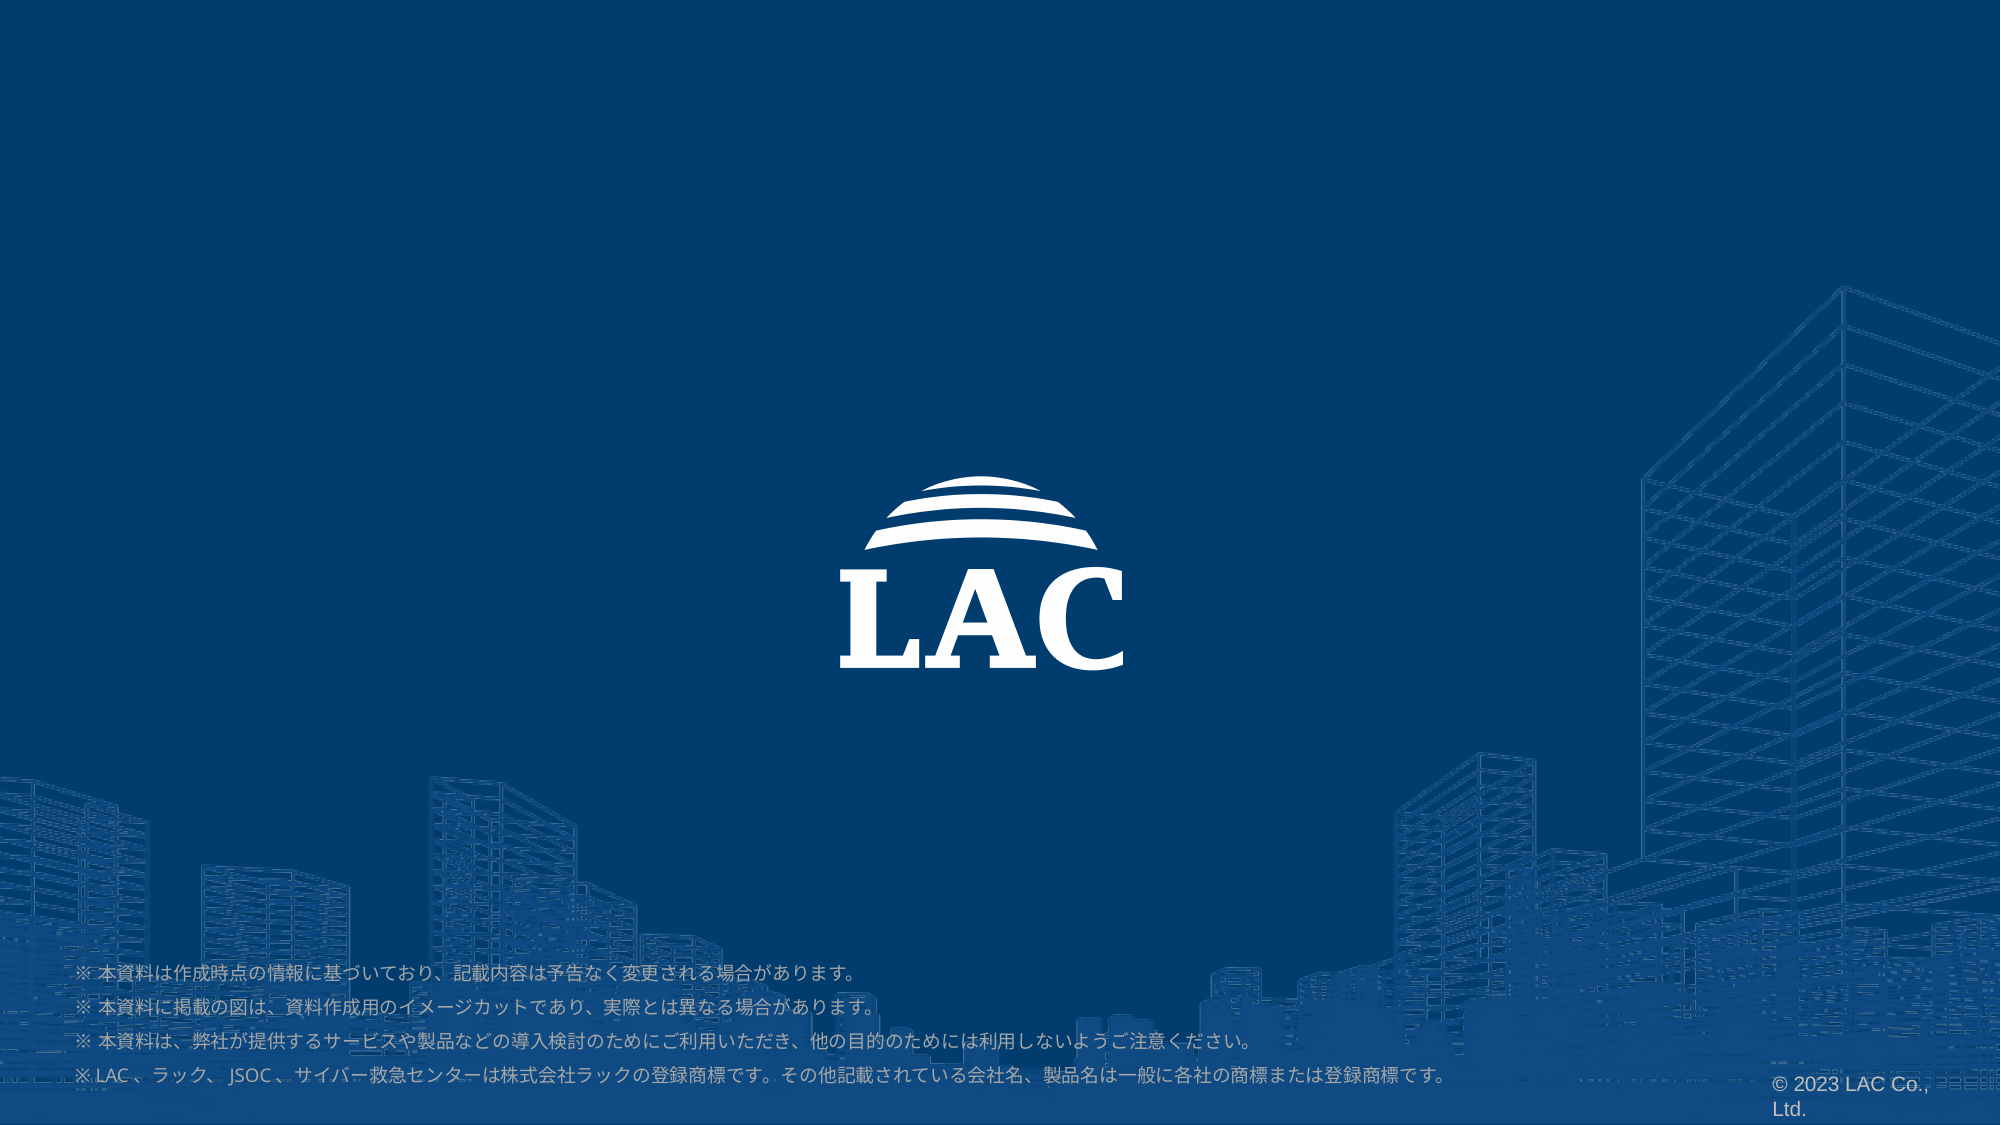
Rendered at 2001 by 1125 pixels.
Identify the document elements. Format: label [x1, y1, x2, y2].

picture [0, 271, 2000, 1124]
